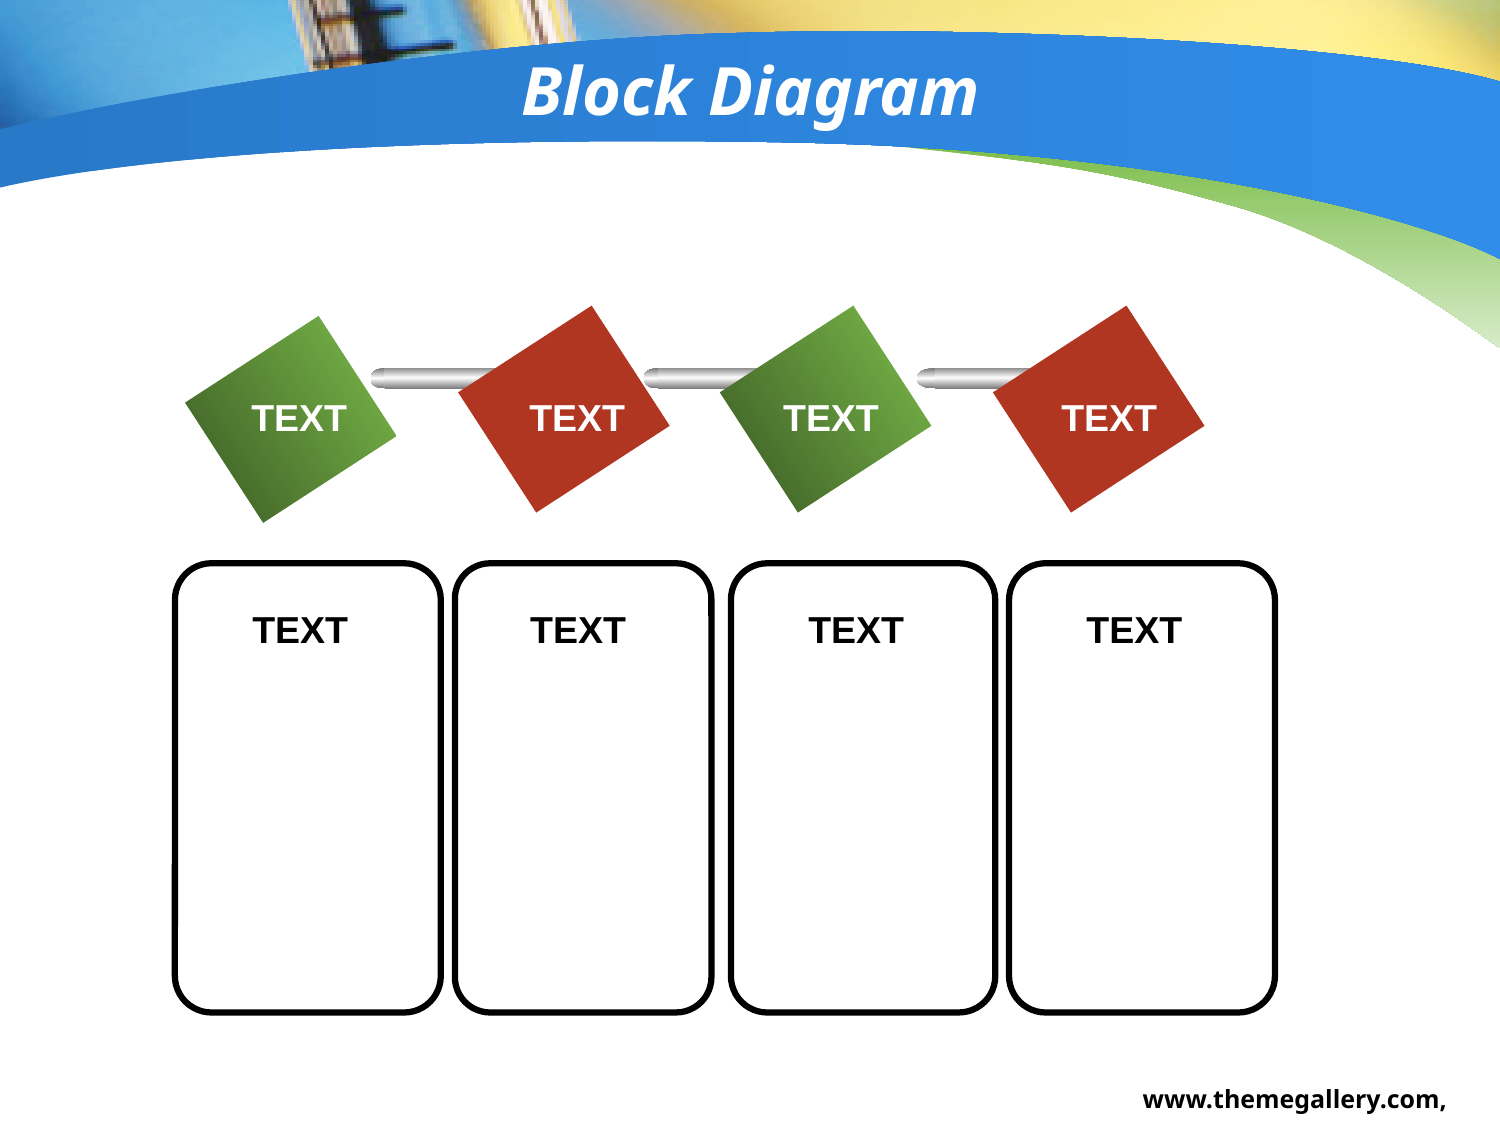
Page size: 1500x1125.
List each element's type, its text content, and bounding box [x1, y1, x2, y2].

text_box TEXT [793, 598, 920, 659]
text_box [174, 563, 441, 1013]
text_box [1009, 563, 1275, 1013]
title Block Diagram [63, 42, 1438, 136]
text_box TEXT [515, 598, 642, 659]
picture [0, 0, 1500, 129]
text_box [210, 337, 1179, 492]
text_box TEXT [237, 598, 364, 659]
text_box TEXT [1071, 598, 1198, 659]
text_box [730, 563, 996, 1013]
text_box [454, 563, 712, 1013]
footer www.themegallery.com, [987, 1075, 1463, 1118]
